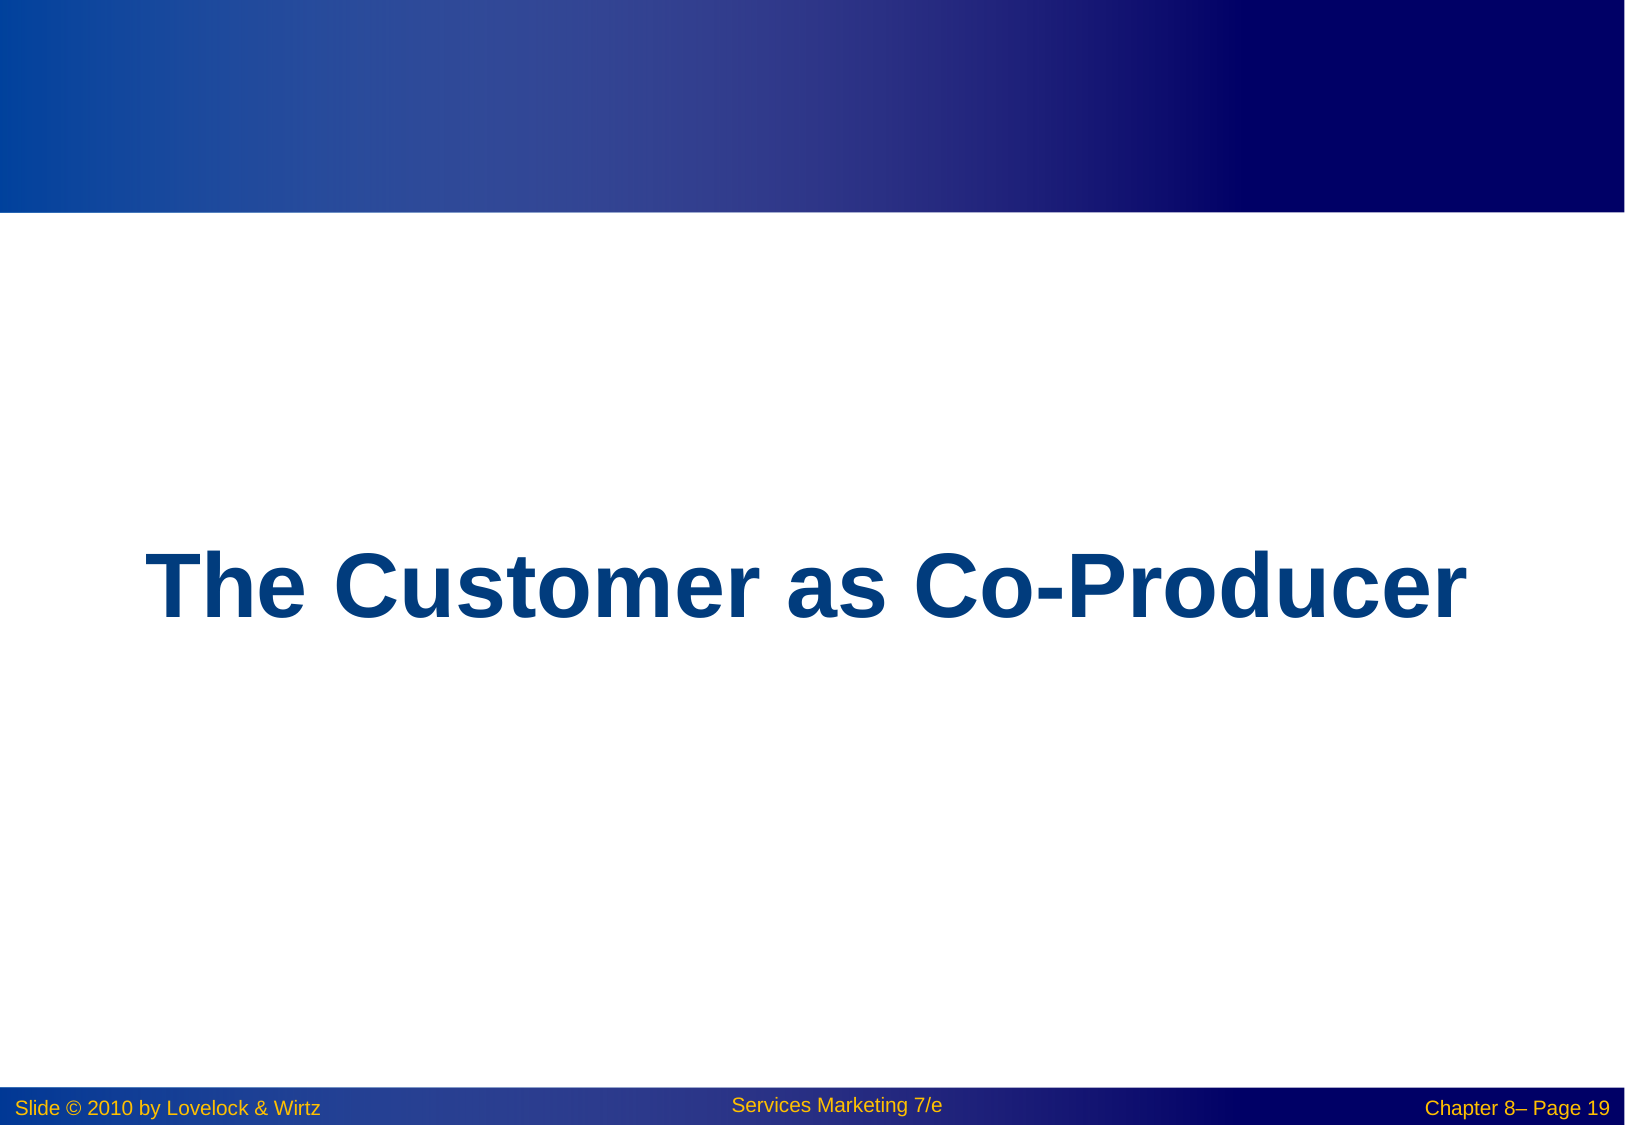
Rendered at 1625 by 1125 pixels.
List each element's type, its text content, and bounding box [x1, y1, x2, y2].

text_box The Customer as Co-Producer [115, 410, 1500, 740]
